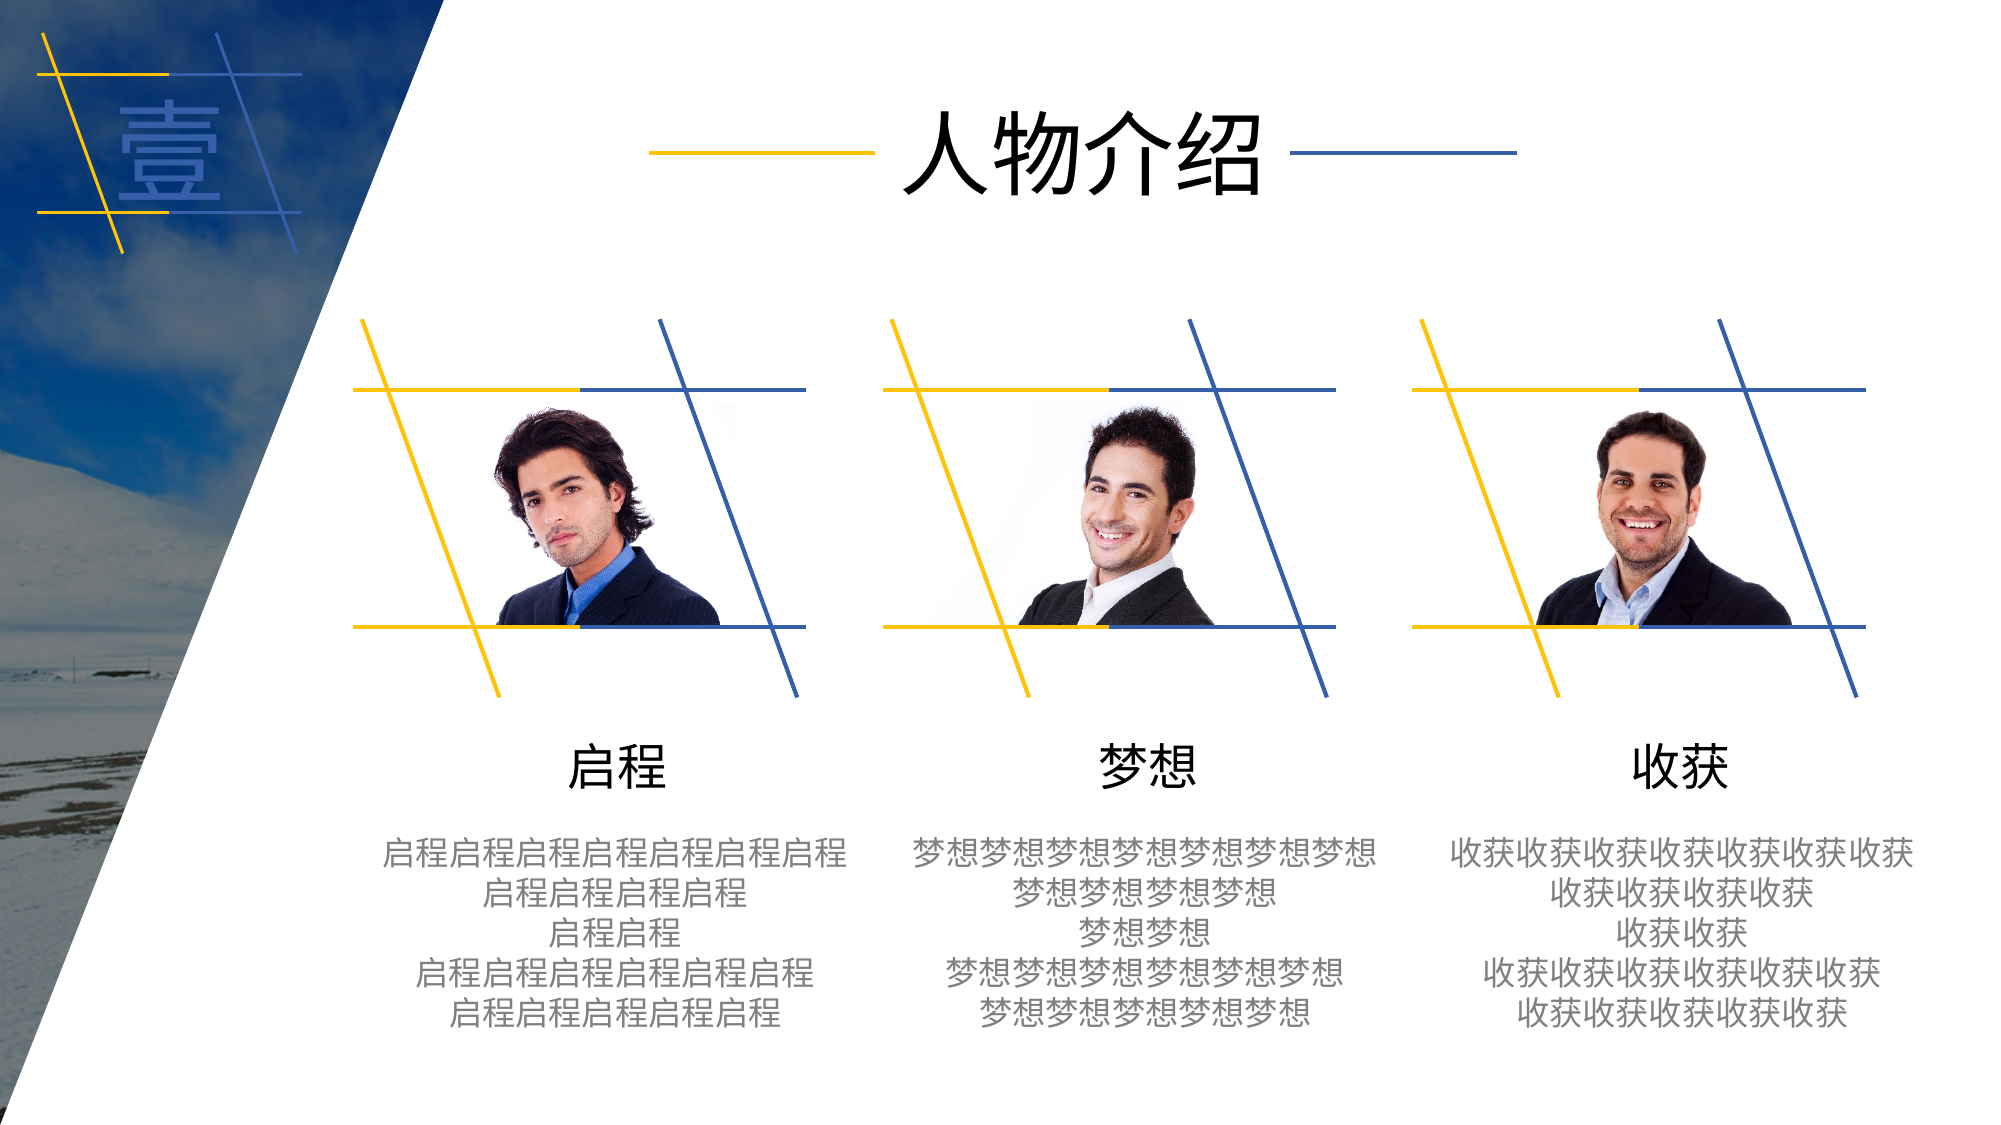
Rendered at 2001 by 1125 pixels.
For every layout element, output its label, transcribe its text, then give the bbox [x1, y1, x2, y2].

text_box 收获收获收获收获收获收获收获收获收获收获收获 收获收获 收获收获收获收获收获收获 收获收获收获收获收获 [1430, 825, 1935, 1040]
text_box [882, 307, 1336, 710]
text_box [352, 307, 807, 710]
text_box 人物介绍 [696, 153, 1469, 215]
text_box 人物介绍 [696, 89, 1469, 152]
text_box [37, 25, 302, 261]
picture [0, 0, 444, 1125]
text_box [1412, 307, 1866, 710]
text_box 启程启程启程启程启程启程启程启程启程启程启程 启程启程 启程启程启程启程启程启程 启程启程启程启程启程 [444, 825, 868, 1040]
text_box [510, 727, 1788, 804]
text_box 梦想梦想梦想梦想梦想梦想梦想梦想梦想梦想梦想 梦想梦想 梦想梦想梦想梦想梦想梦想 梦想梦想梦想梦想梦想 [893, 825, 1398, 1040]
